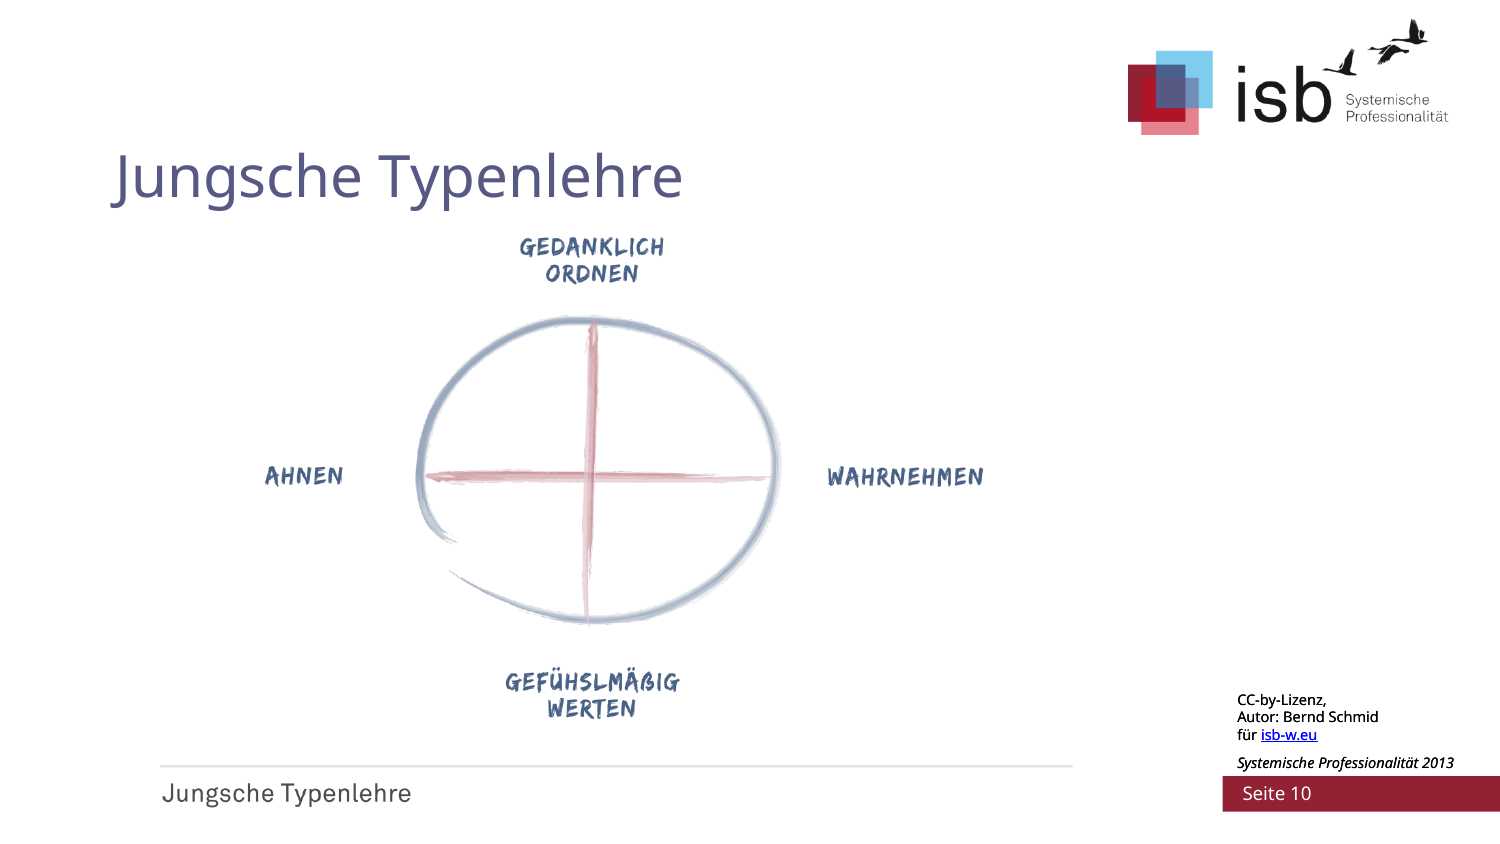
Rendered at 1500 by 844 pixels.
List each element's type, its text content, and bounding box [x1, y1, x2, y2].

picture [1128, 14, 1461, 139]
picture [135, 183, 1093, 823]
text_box CC-by-Lizenz, Autor: Bernd Schmid für isb-w.eu Systemische Professionalität 2013 [1222, 543, 1500, 844]
title Jungsche Typenlehre [100, 67, 1223, 281]
